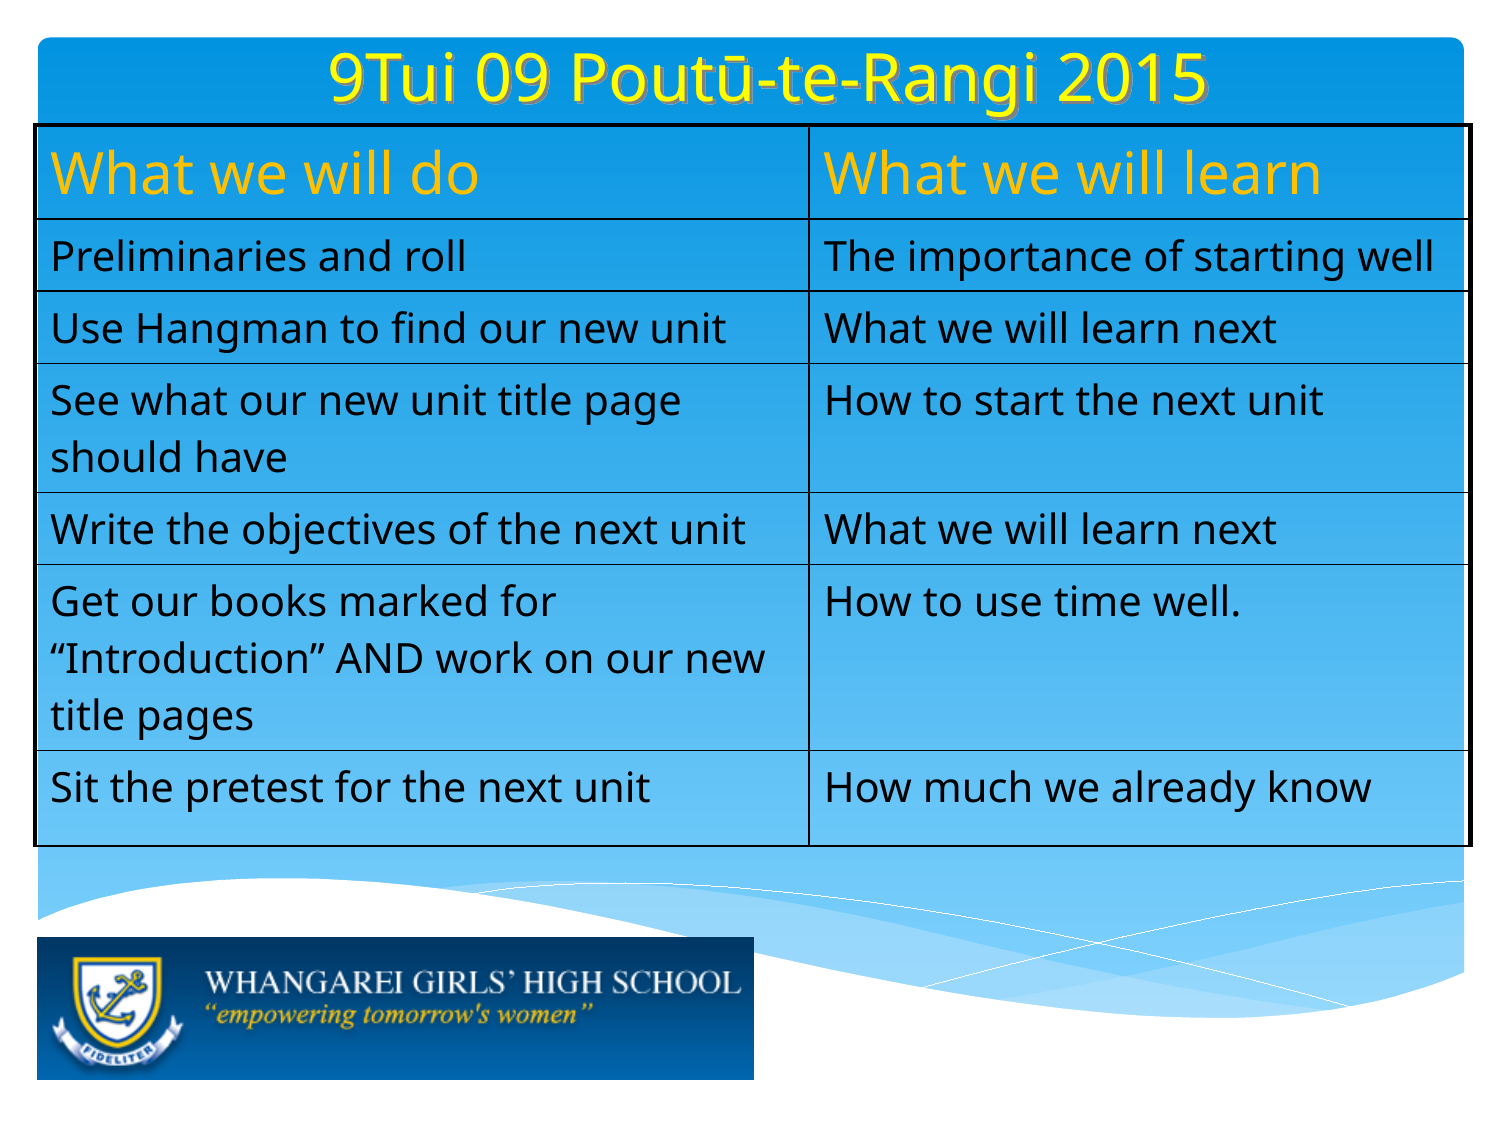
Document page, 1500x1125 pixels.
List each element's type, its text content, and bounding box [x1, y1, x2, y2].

table_cell How to start the next unit [810, 364, 1468, 492]
table_cell How much we already know [810, 751, 1468, 845]
table_cell What we will learn next [810, 493, 1468, 564]
table_cell See what our new unit title page should have [37, 364, 808, 492]
table_cell Sit the pretest for the next unit [37, 751, 808, 845]
table_cell Preliminaries and roll [37, 220, 808, 290]
table_cell What we will learn next [810, 292, 1468, 363]
table_cell The importance of starting well [810, 220, 1468, 290]
table_cell How to use time well. [810, 565, 1468, 750]
table_cell Write the objectives of the next unit [37, 493, 808, 564]
picture [37, 937, 754, 1080]
table_header What we will do [37, 127, 808, 218]
table_cell Get our books marked for “Introduction” AND work on our new title pages [37, 565, 808, 750]
table_cell Use Hangman to find our new unit [37, 292, 808, 363]
table_header What we will learn [810, 127, 1468, 218]
text_box 9Tui 09 Poutū-te-Rangi 2015 [162, 24, 1375, 123]
